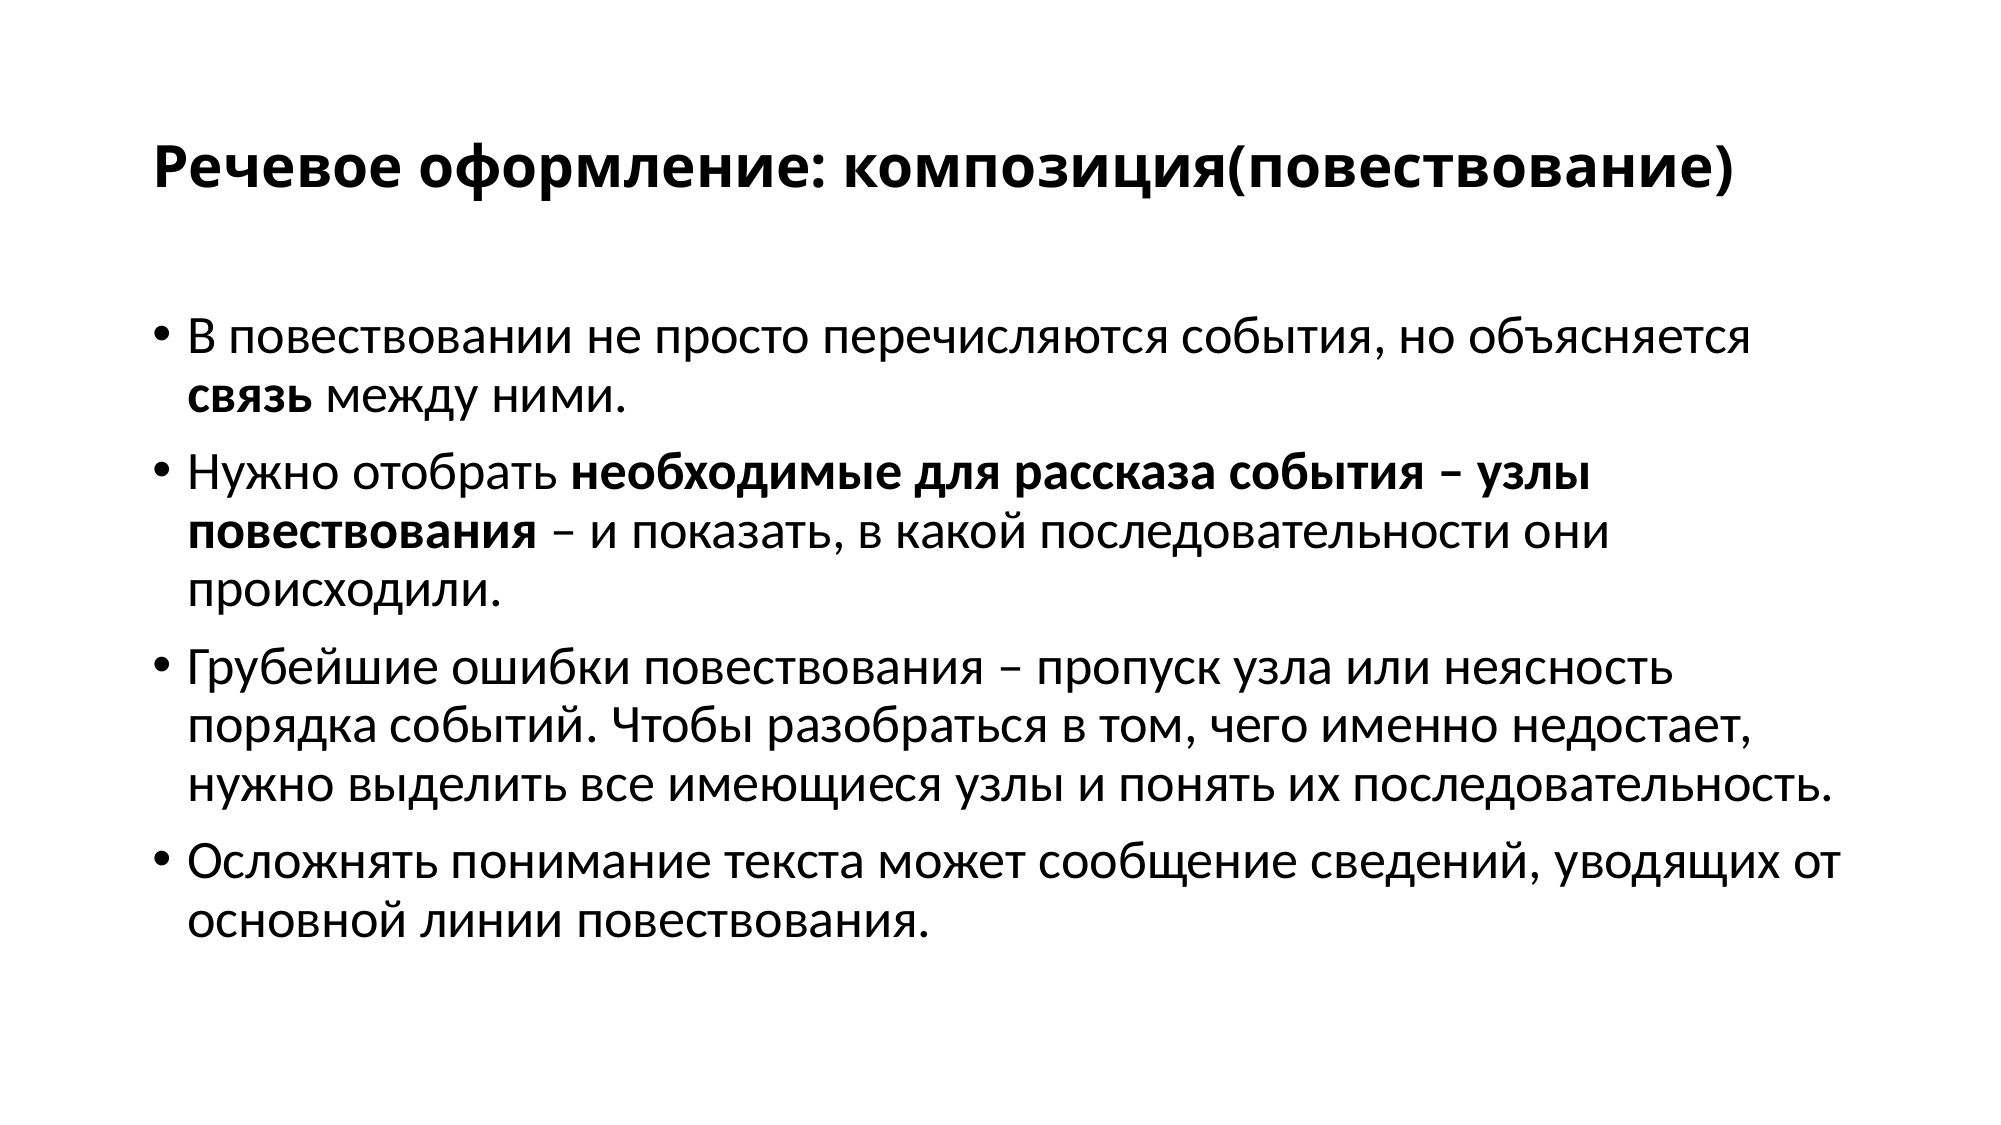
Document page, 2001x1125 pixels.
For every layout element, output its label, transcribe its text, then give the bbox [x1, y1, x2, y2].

title Речевое оформление: композиция(повествование) [137, 59, 1863, 278]
list В повествовании не просто перечисляются события, но объясняется связь между ними. Нужно отобрать необходимые для рассказа события – узлы повествования – и показать, в какой последовательности они происходили. Грубейшие ошибки повествования – пропуск узла или неясность порядка событий. Чтобы разобраться в том, чего именно недостает, нужно выделить все имеющиеся узлы и понять их последовательность. Осложнять понимание текста может сообщение сведений, уводящих от основной линии повествования. [137, 299, 1863, 1014]
